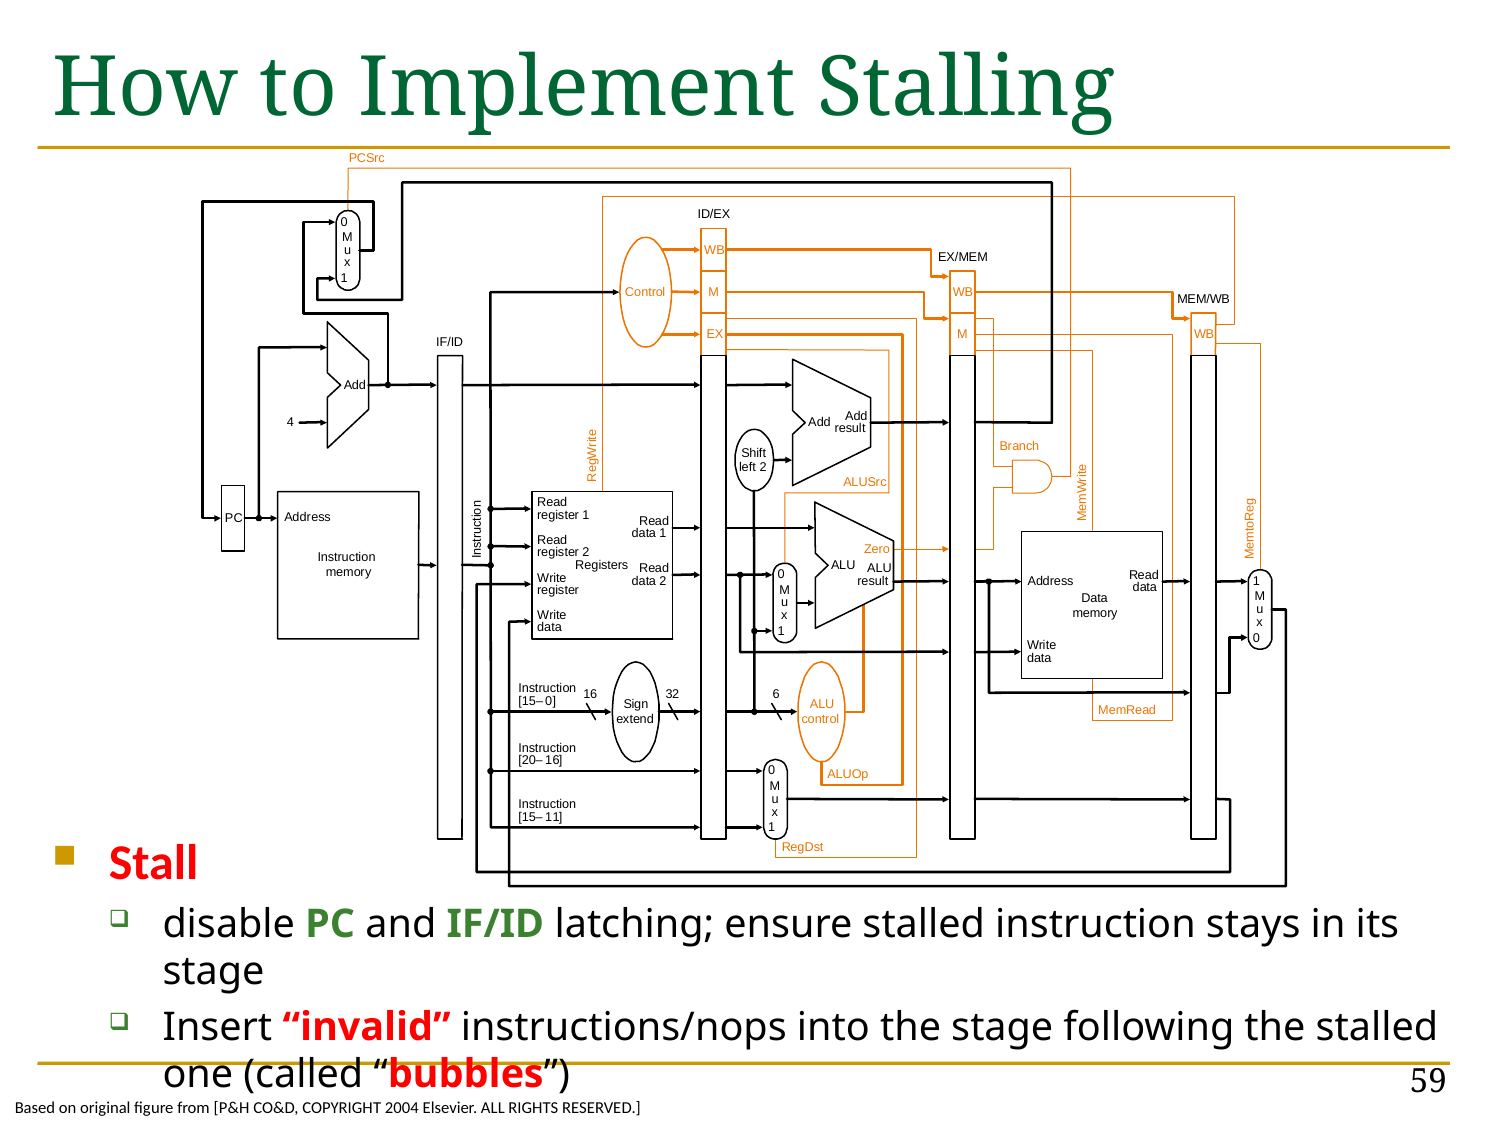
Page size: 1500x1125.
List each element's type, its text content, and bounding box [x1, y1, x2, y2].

picture [199, 149, 1288, 889]
title How to Implement Stalling [37, 24, 1450, 163]
slide_number 59 [1111, 1036, 1462, 1112]
text_box Based on original figure from [P&H CO&D, COPYRIGHT 2004 Elsevier. ALL RIGHTS RESERVED.] [0, 1089, 775, 1125]
list Stall disable PC and IF/ID latching; ensure stalled instruction stays in its stage Insert “invalid” instructions/nops into the stage following the stalled one (called “bubbles”) [37, 163, 1500, 1016]
